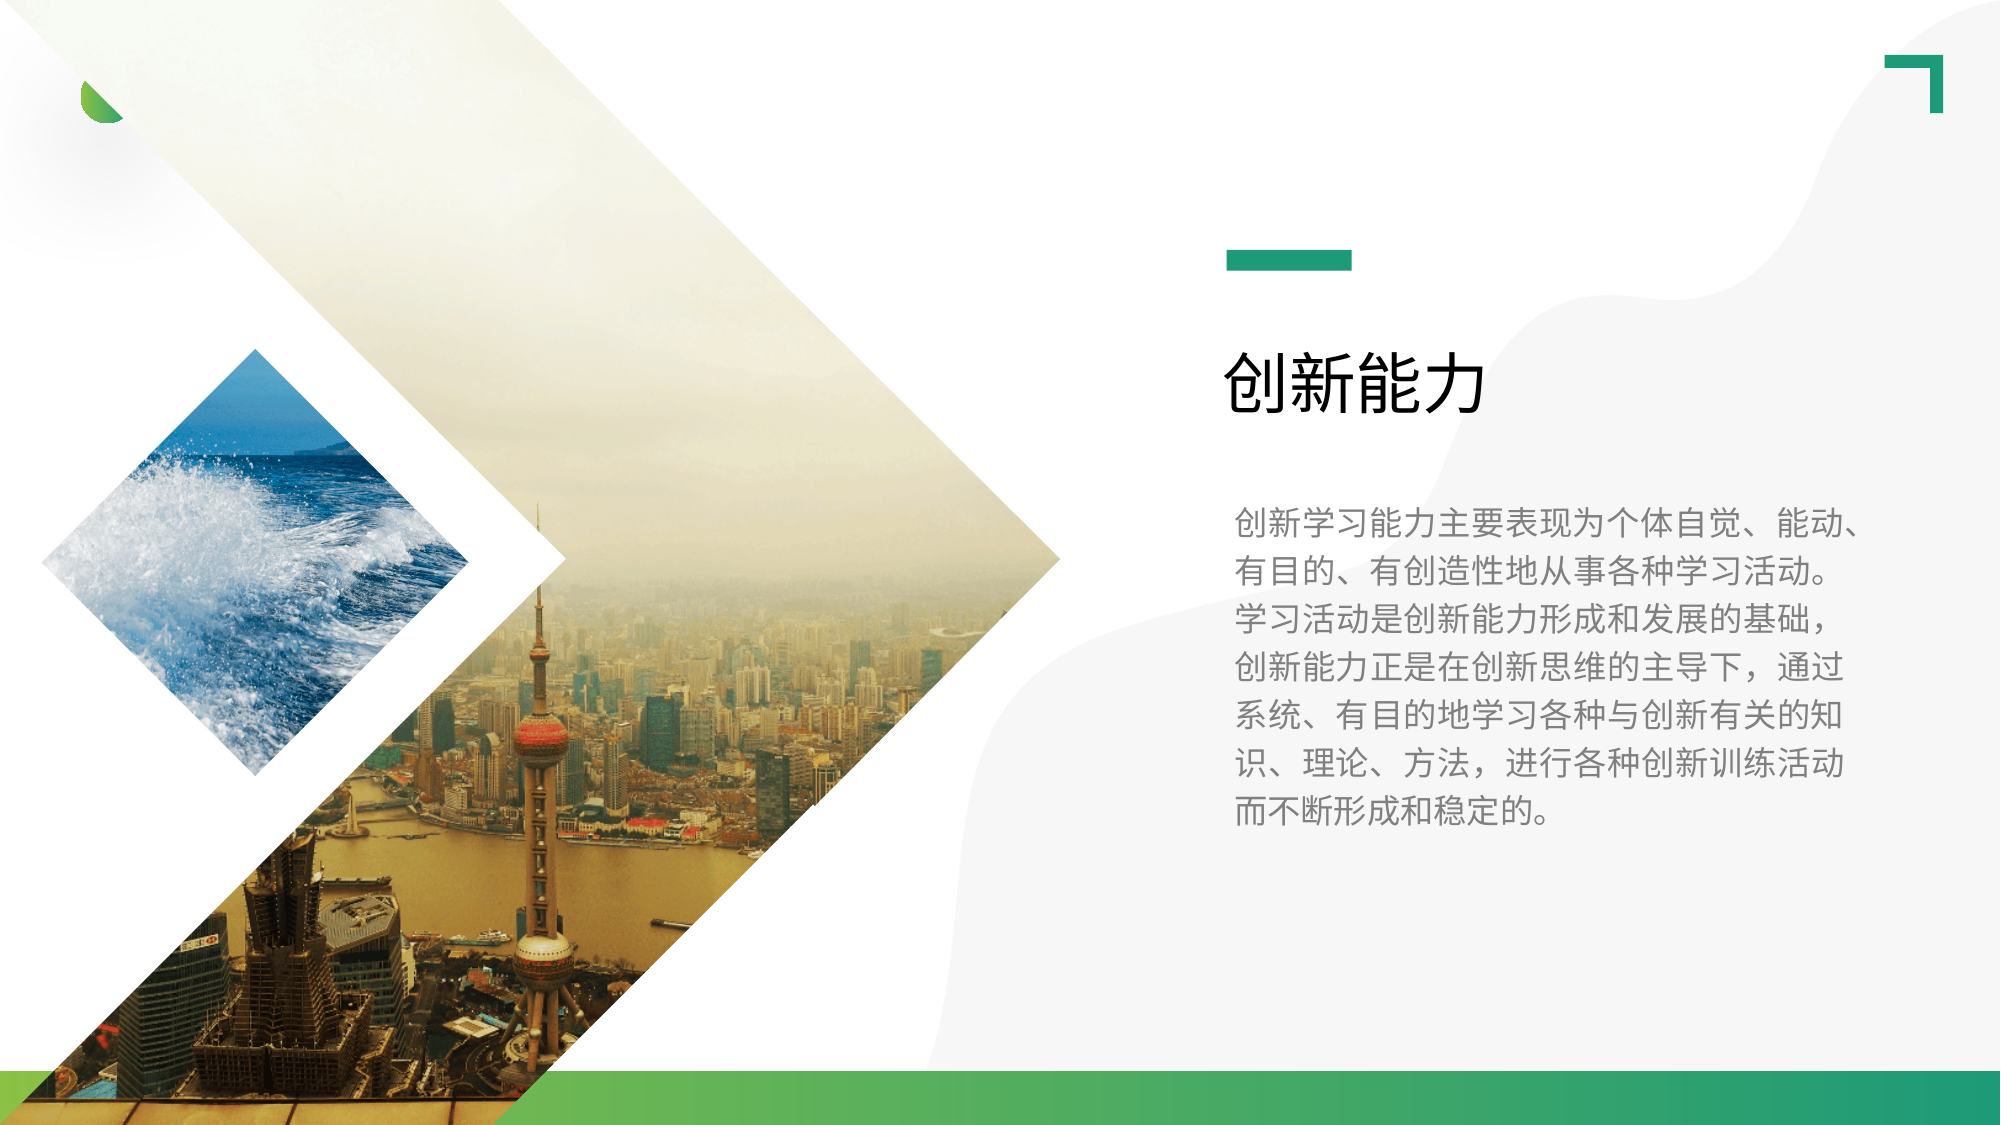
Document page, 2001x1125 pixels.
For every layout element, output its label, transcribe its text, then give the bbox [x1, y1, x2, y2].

text_box 创新能力 [1207, 334, 1885, 430]
text_box [0, 0, 1062, 1125]
text_box 创新学习能力主要表现为个体自觉、能动、有目的、有创造性地从事各种学习活动。学习活动是创新能力形成和发展的基础，创新能力正是在创新思维的主导下，通过系统、有目的地学习各种与创新有关的知识、理论、方法，进行各种创新训练活动而不断形成和稳定的。 [1219, 487, 1860, 838]
text_box [1226, 249, 1353, 272]
text_box [1884, 54, 1944, 114]
text_box [40, 347, 471, 778]
